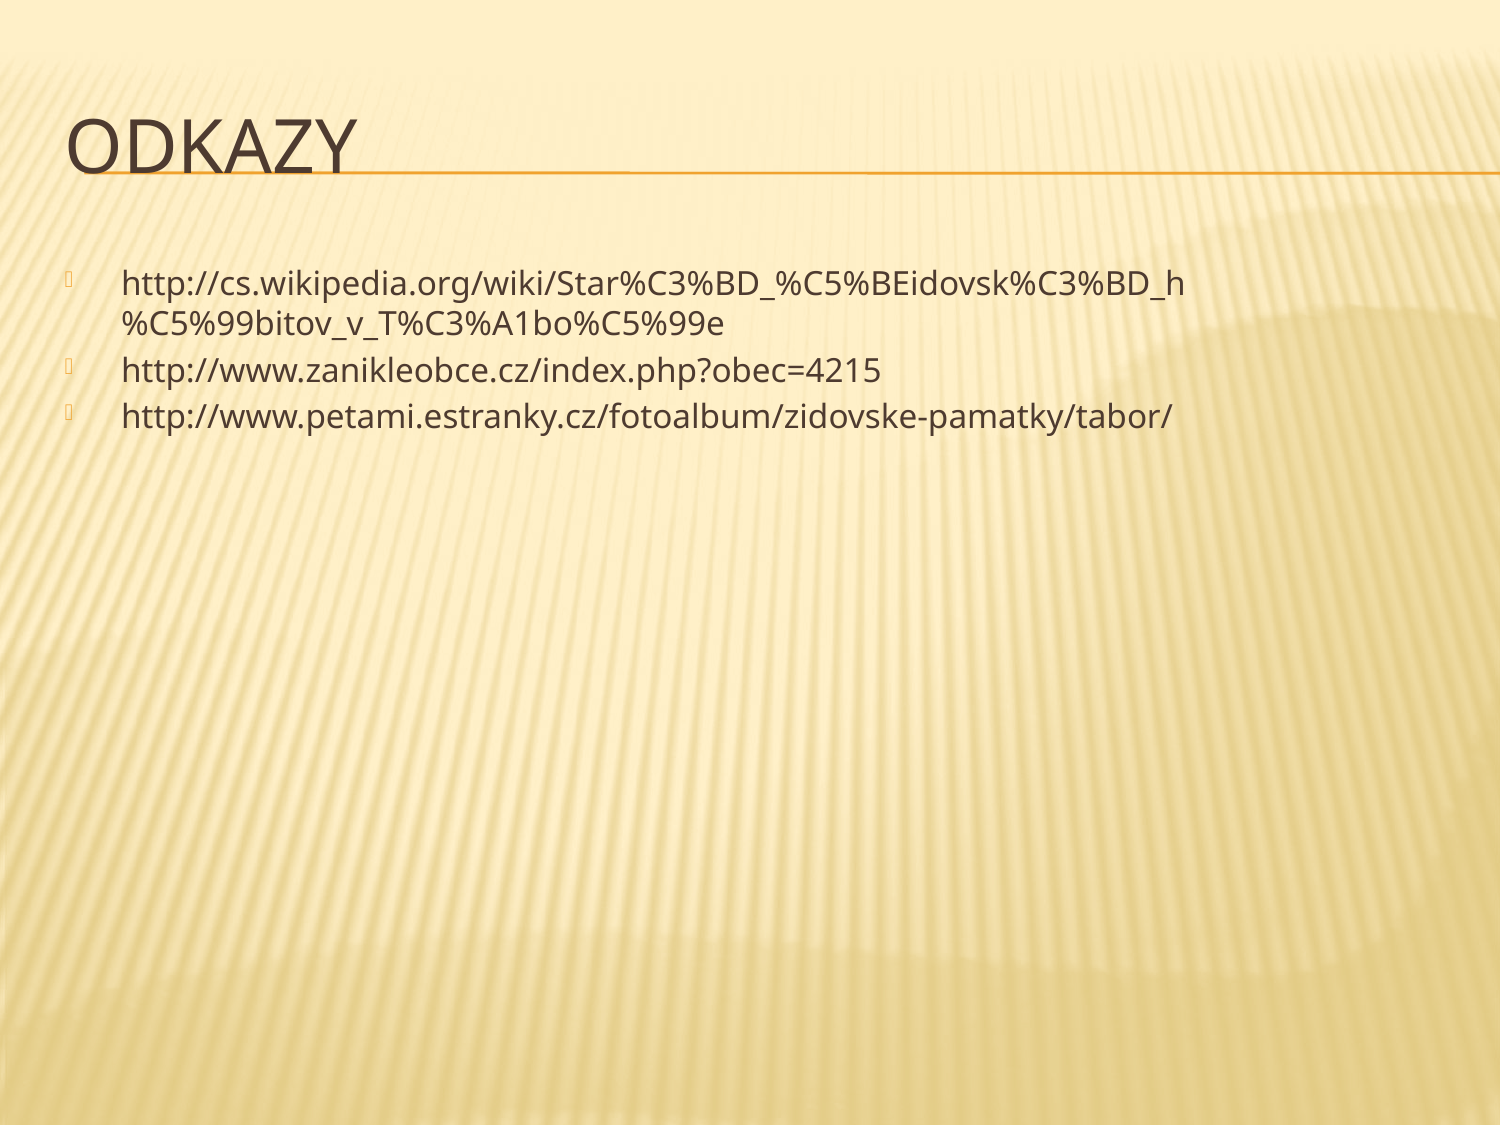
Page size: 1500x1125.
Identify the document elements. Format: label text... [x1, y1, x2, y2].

list http://cs.wikipedia.org/wiki/Star%C3%BD_%C5%BEidovsk%C3%BD_h%C5%99bitov_v_T%C3%A1bo%C5%99e http://www.zanikleobce.cz/index.php?obec=4215 http://www.petami.estranky.cz/fotoalbum/zidovske-pamatky/tabor/ [50, 254, 1475, 998]
title Odkazy [50, 75, 1475, 213]
